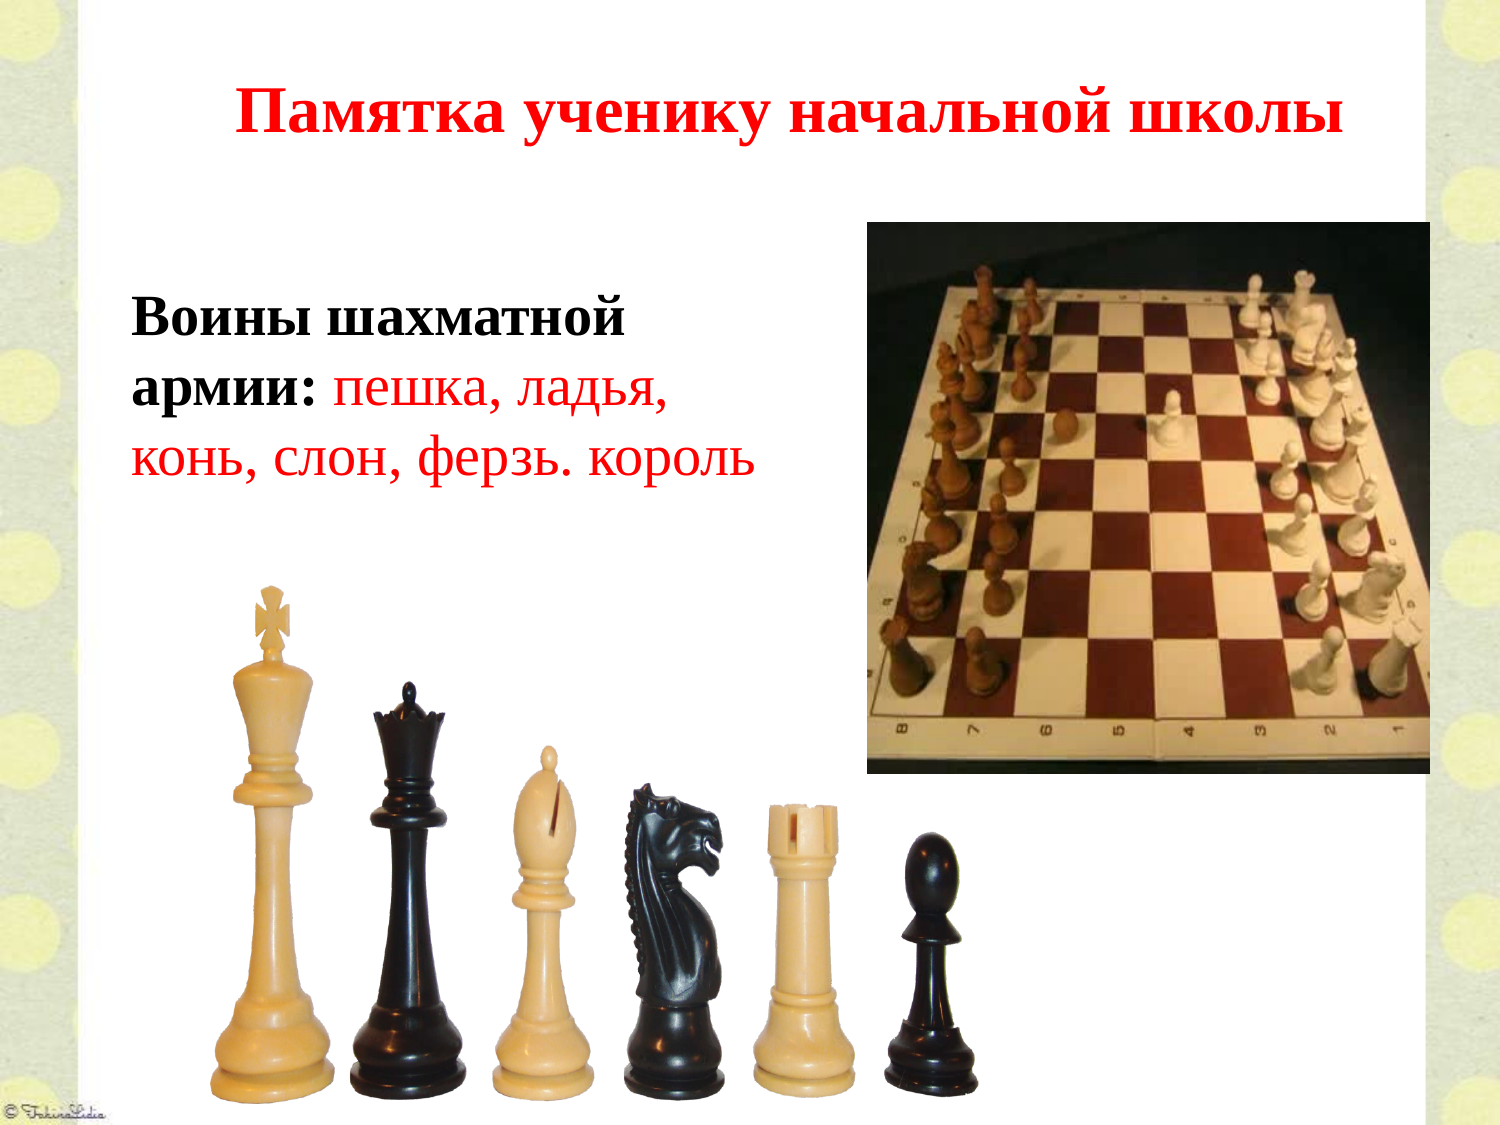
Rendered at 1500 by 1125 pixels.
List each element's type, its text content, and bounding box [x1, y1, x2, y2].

text_box Памятка ученику начальной школы [199, 58, 1383, 154]
picture [0, 0, 1500, 1125]
text_box Воины шахматной армии: пешка, ладья, конь, слон, ферзь. король [117, 269, 821, 495]
